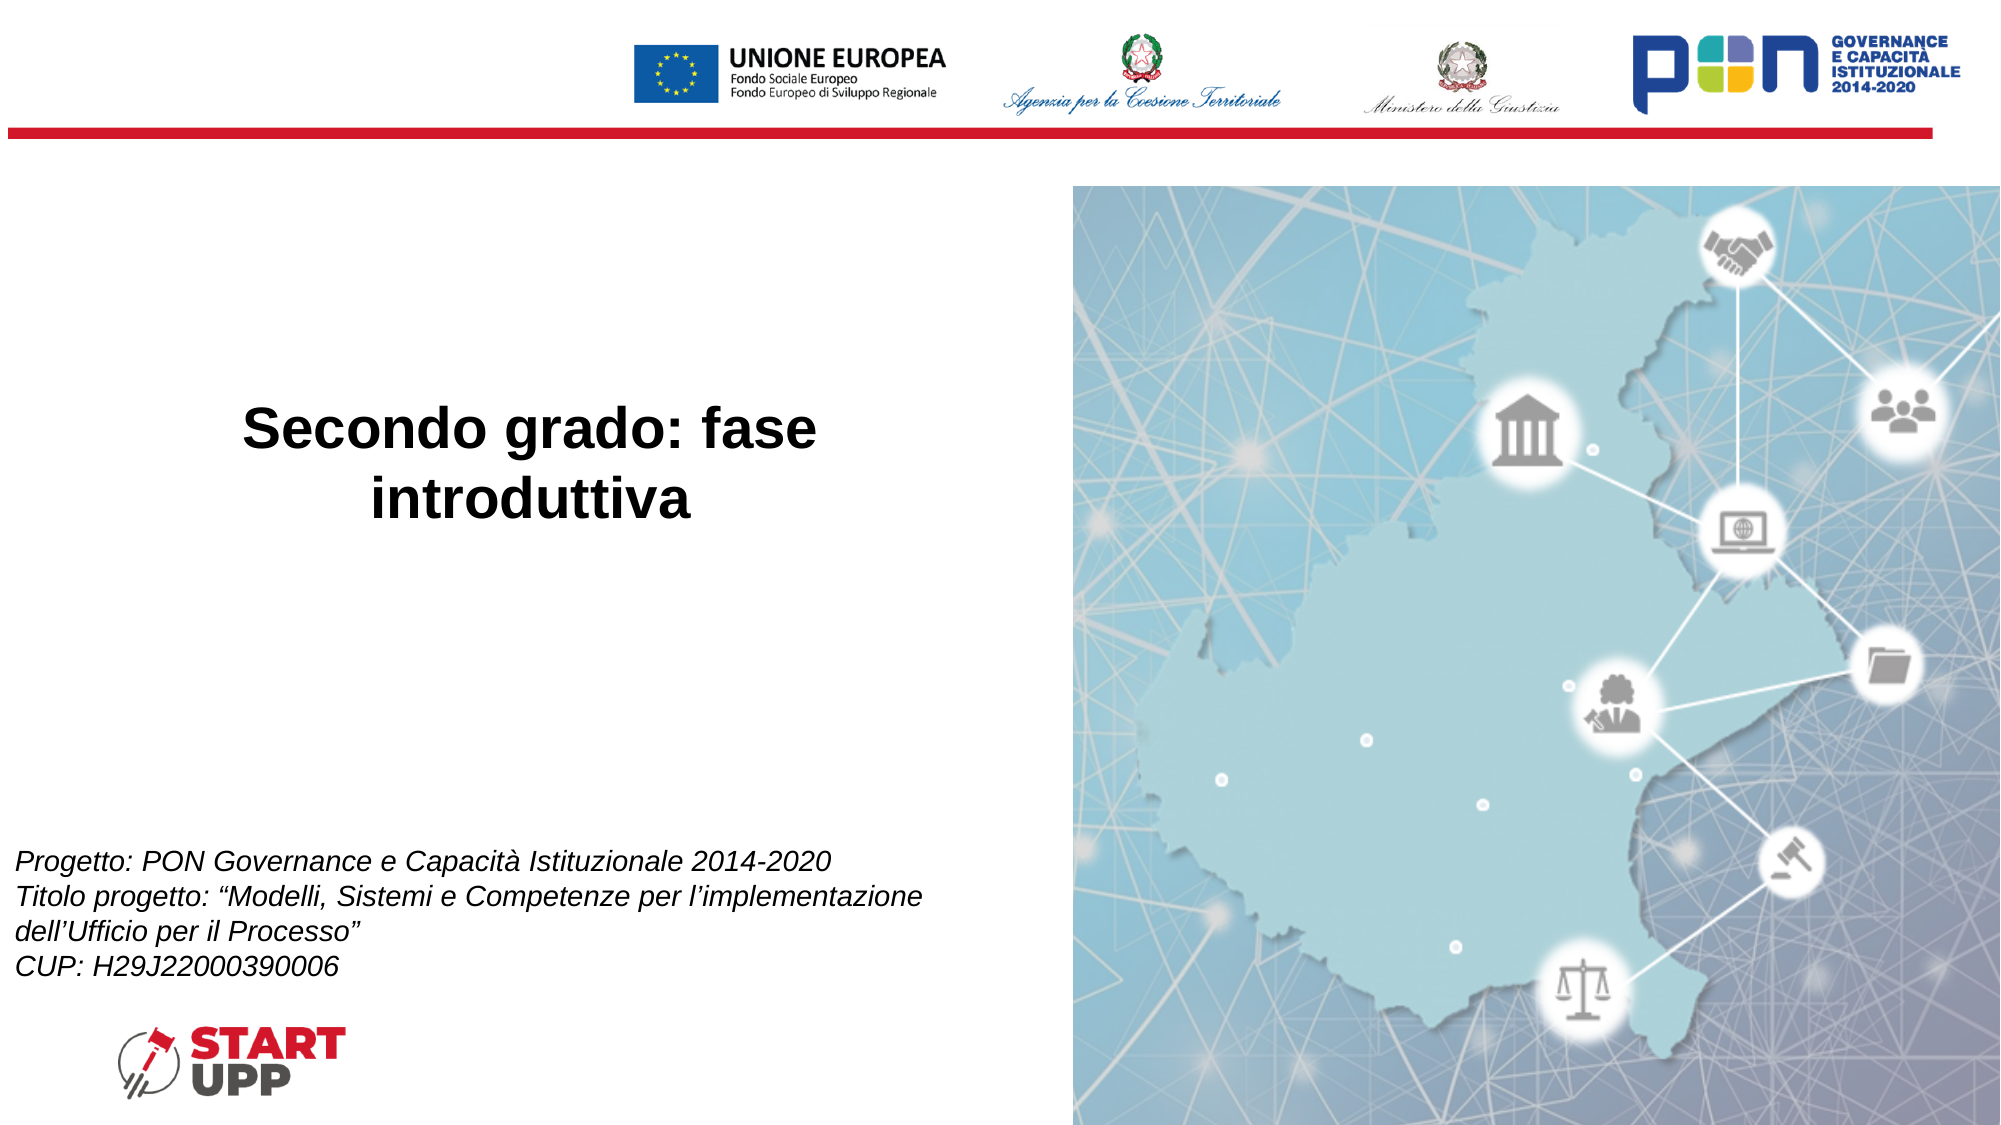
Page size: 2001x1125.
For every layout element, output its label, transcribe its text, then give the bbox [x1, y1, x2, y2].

text_box Secondo grado: fase introduttiva [165, 383, 897, 538]
picture [114, 1019, 351, 1103]
text_box Progetto: PON Governance e Capacità Istituzionale 2014-2020 Titolo progetto: “Modelli, Sistemi e Competenze per l’implementazione dell’Ufficio per il Processo” CUP: H29J22000390006 [0, 834, 1062, 990]
picture [612, 24, 1972, 119]
